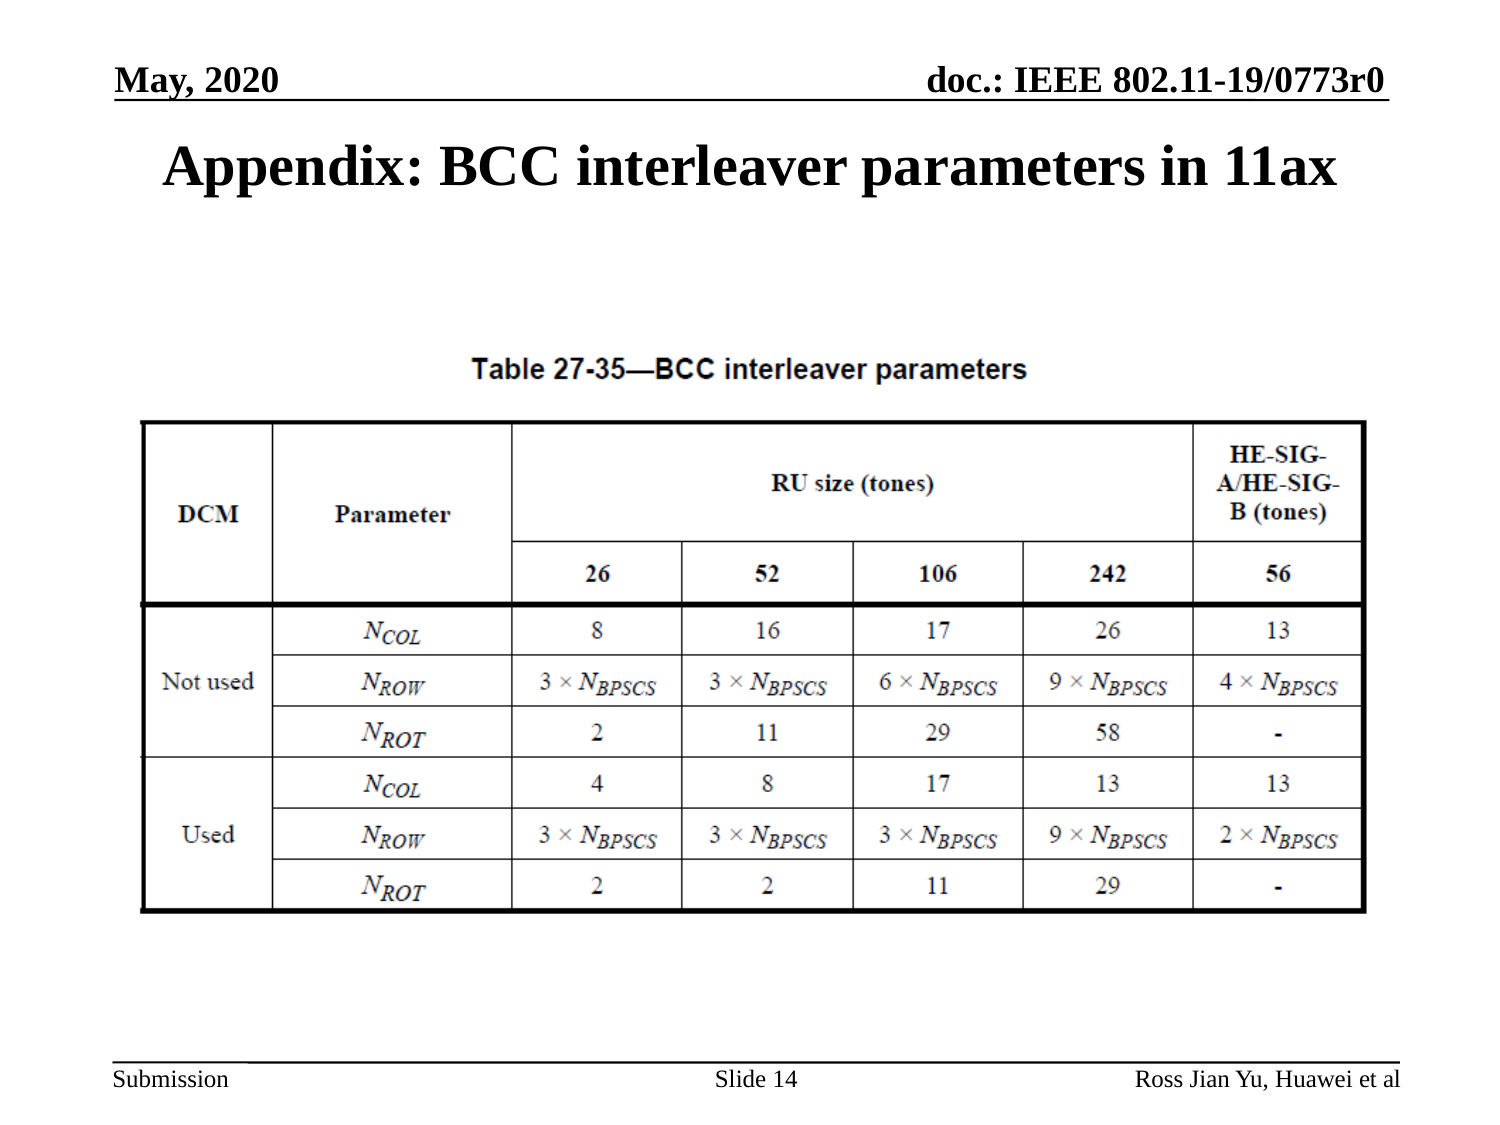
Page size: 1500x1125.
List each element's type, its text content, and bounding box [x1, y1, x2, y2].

slide_number Slide 14 [712, 1061, 800, 1093]
title Appendix: BCC interleaver parameters in 11ax [112, 112, 1388, 213]
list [112, 331, 1388, 931]
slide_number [114, 54, 281, 101]
footer Ross Jian Yu, Huawei et al [1131, 1061, 1402, 1093]
